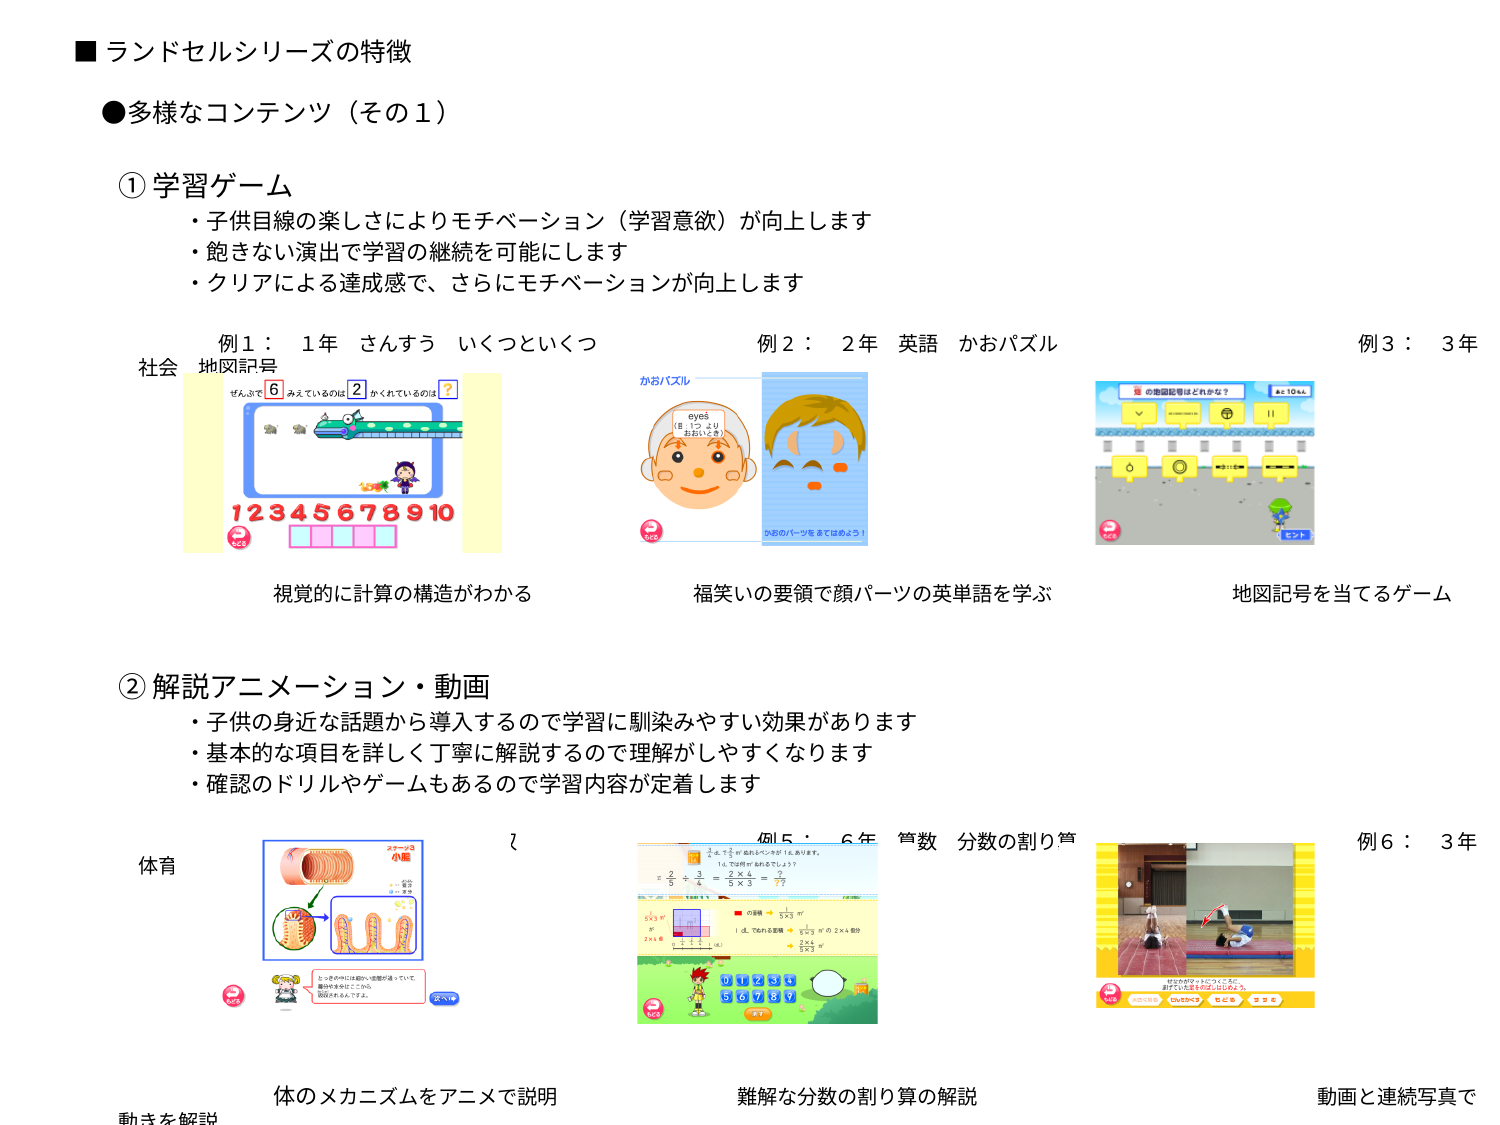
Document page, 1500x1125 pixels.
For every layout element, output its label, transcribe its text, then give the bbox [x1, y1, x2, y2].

picture [1059, 843, 1351, 1008]
picture [1059, 381, 1351, 545]
picture [597, 372, 906, 546]
title ■ランドセルシリーズの特徴 ●多様なコンテンツ（その１） [0, 19, 492, 145]
picture [174, 822, 511, 1013]
list ①学習ゲーム ・子供目線の楽しさによりモチベーション（学習意欲）が向上します ・飽きない演出で学習の継続を可能にします ・クリアによる達成感で、さらにモチベーションが向上します 例１： １年 さんすう いくつといくつ 例2： ２年 英語 かおパズル 例３： ３年 社会 地図記号 視覚的に計算の構造がわかる 福笑いの要領で顔パーツの英単語を学ぶ 地図記号を当てるゲーム ②解説アニメーション・動画 ・子供の身近な話題から導入するので学習に馴染みやすい効果があります ・基本的な項目を詳しく丁寧に解説するので理解がしやすくなります ・確認のドリルやゲームもあるので学習内容が定着します 例４： ６年 理科 消化と吸収 例５： ６年 算数 分数の割り算 例６： ３年 体育 マット運動 体のメカニズムをアニメで説明 難解な分数の割り算の解説 動画と連続写真で動きを解説 [103, 160, 1497, 1125]
picture [597, 843, 918, 1024]
picture [182, 373, 503, 553]
